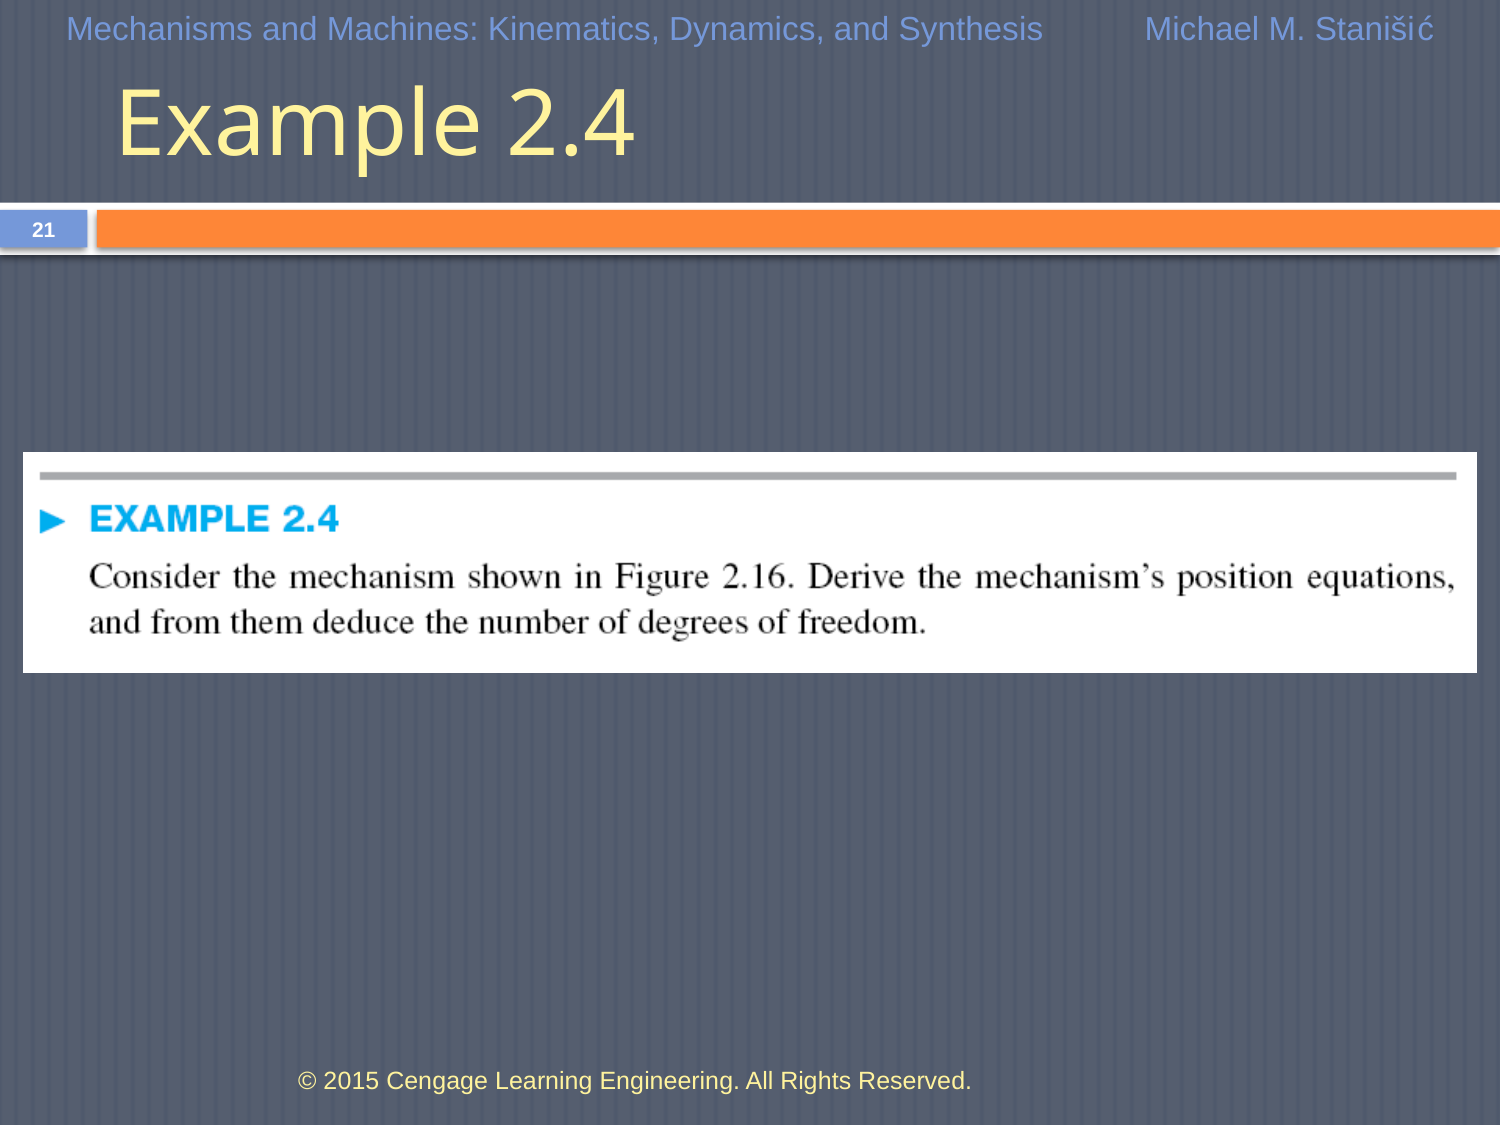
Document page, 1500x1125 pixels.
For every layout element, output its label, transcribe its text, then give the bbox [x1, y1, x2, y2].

picture [23, 452, 1477, 673]
footer © 2015 Cengage Learning Engineering. All Rights Reserved. [106, 1050, 996, 1110]
text_box Mechanisms and Machines: Kinematics, Dynamics, and Synthesis Michael M. Stanišić [0, 0, 1500, 55]
slide_number 21 [0, 208, 88, 249]
title Example 2.4 [99, 55, 1438, 201]
